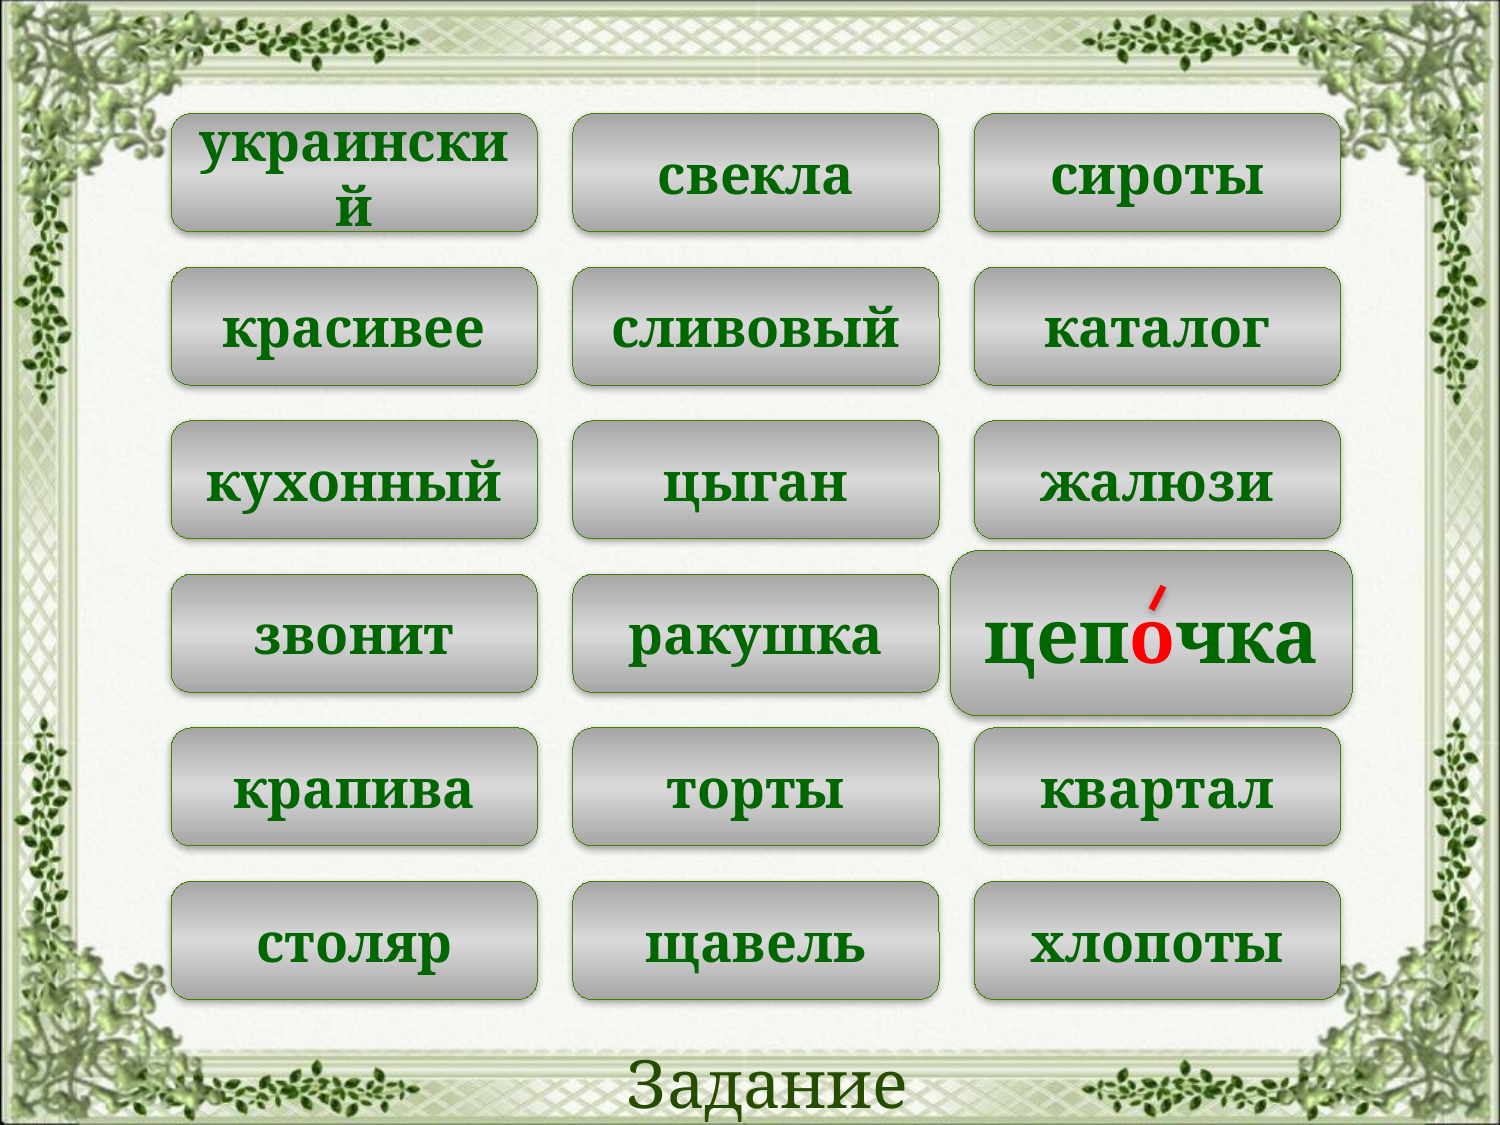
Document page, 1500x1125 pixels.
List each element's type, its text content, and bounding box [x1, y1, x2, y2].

picture [0, 0, 1500, 1125]
text_box ракушка [572, 574, 940, 693]
text_box Задание [584, 1034, 951, 1125]
text_box звонит [171, 574, 538, 693]
text_box свекла [572, 113, 940, 232]
text_box столяр [171, 881, 538, 1000]
text_box крапива [171, 727, 538, 846]
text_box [1151, 585, 1164, 610]
text_box цыган [572, 420, 940, 539]
text_box сироты [974, 113, 1341, 232]
text_box торты [572, 727, 940, 846]
text_box жалюзи [974, 420, 1341, 539]
text_box хлопоты [974, 881, 1341, 1000]
text_box кухонный [171, 420, 538, 539]
text_box красивее [171, 267, 538, 386]
text_box квартал [974, 727, 1341, 846]
text_box цепочка [950, 550, 1353, 716]
text_box каталог [974, 267, 1341, 386]
text_box щавель [572, 881, 940, 1000]
text_box сливовый [572, 267, 940, 386]
text_box украинский [171, 113, 538, 232]
